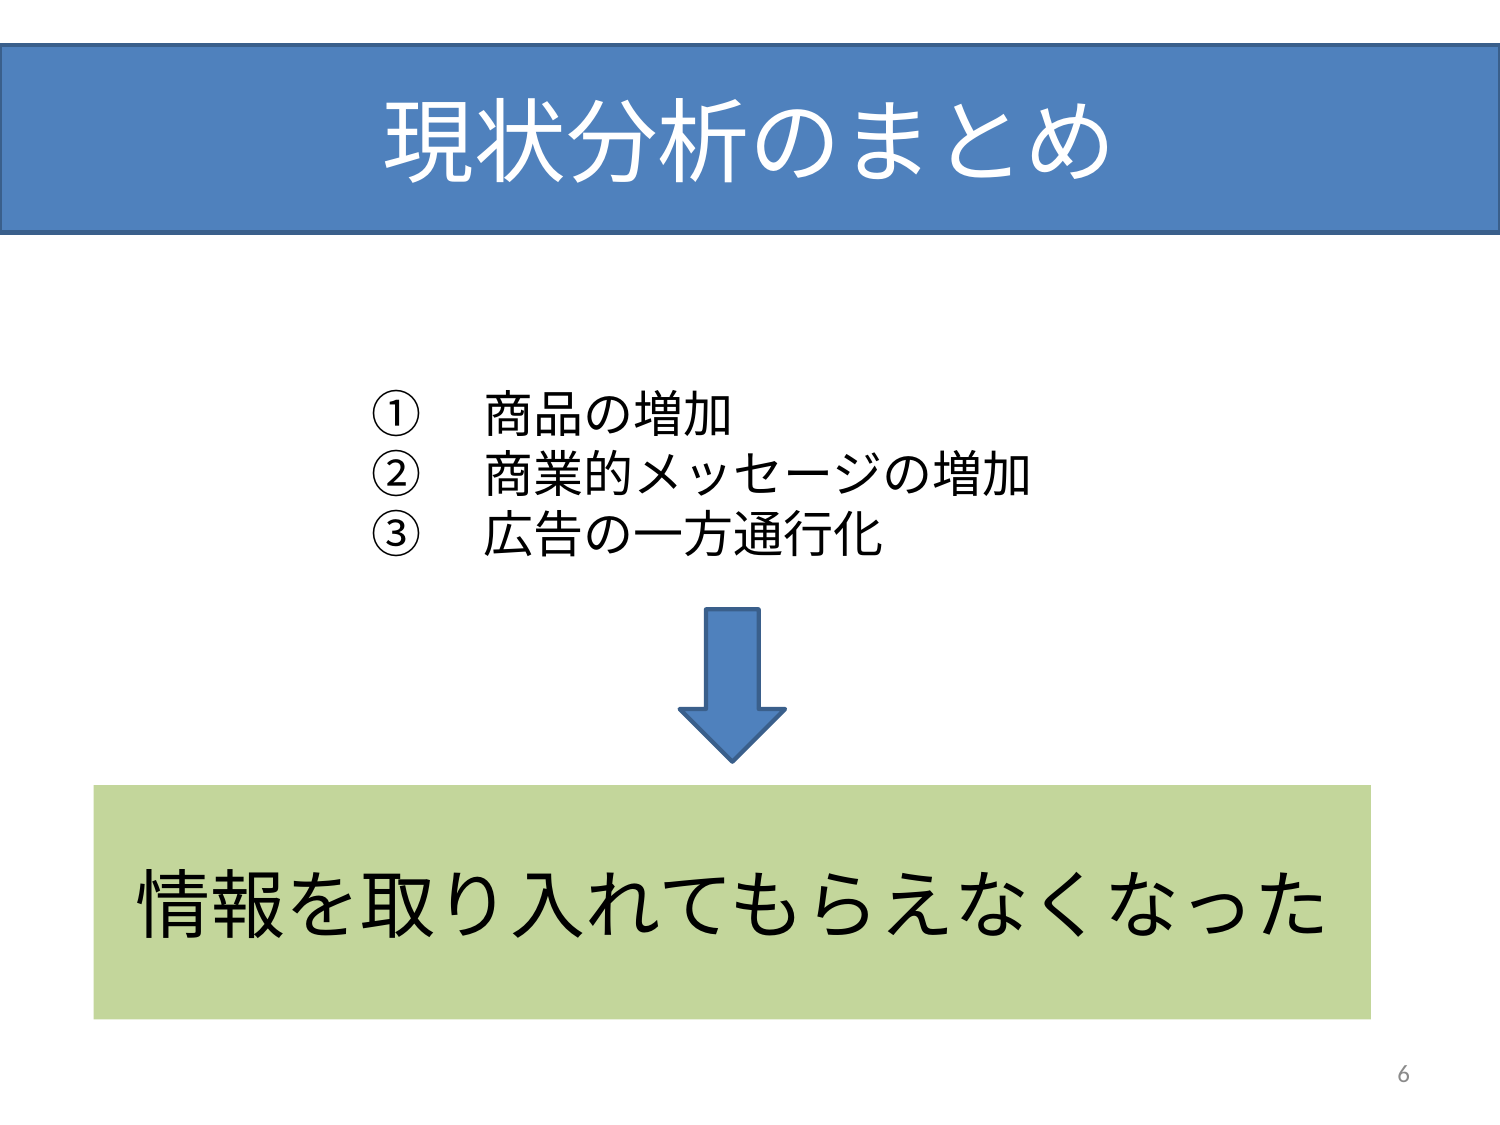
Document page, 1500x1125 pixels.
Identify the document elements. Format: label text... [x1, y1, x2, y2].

text_box [677, 607, 788, 764]
text_box 情報を取り入れてもらえなくなった [92, 783, 1373, 1022]
title 現状分析のまとめ [0, 43, 1500, 235]
text_box ① 商品の増加 ② 商業的メッセージの増加 ③ 広告の一方通行化 [357, 374, 1048, 570]
slide_number 6 [1074, 1042, 1425, 1103]
